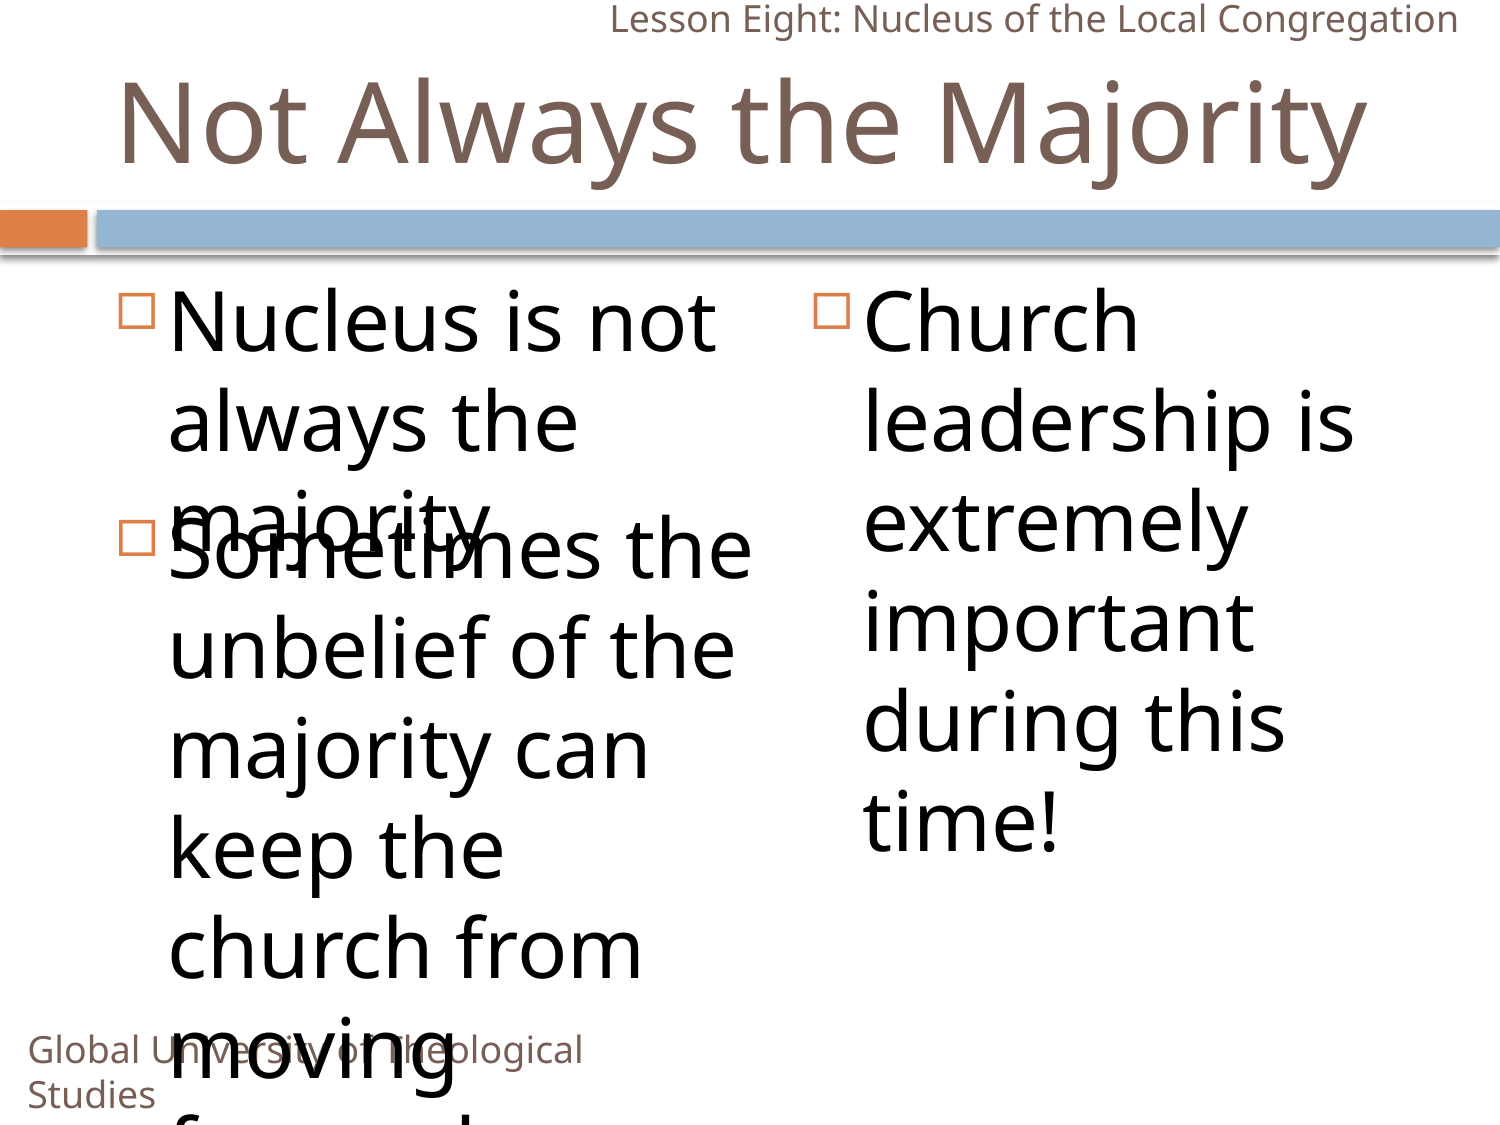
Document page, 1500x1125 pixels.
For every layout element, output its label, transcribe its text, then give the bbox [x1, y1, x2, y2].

text_box Global University of Theological Studies [12, 1018, 713, 1123]
text_box Nucleus is not always the majority [99, 260, 838, 438]
text_box Lesson Eight: Nucleus of the Local Congregation [512, 0, 1475, 48]
text_box Sometimes the unbelief of the majority can keep the church from moving forward [99, 487, 795, 702]
text_box Church leadership is extremely important during this time! [794, 260, 1475, 422]
title Not Always the Majority [99, 37, 1438, 200]
